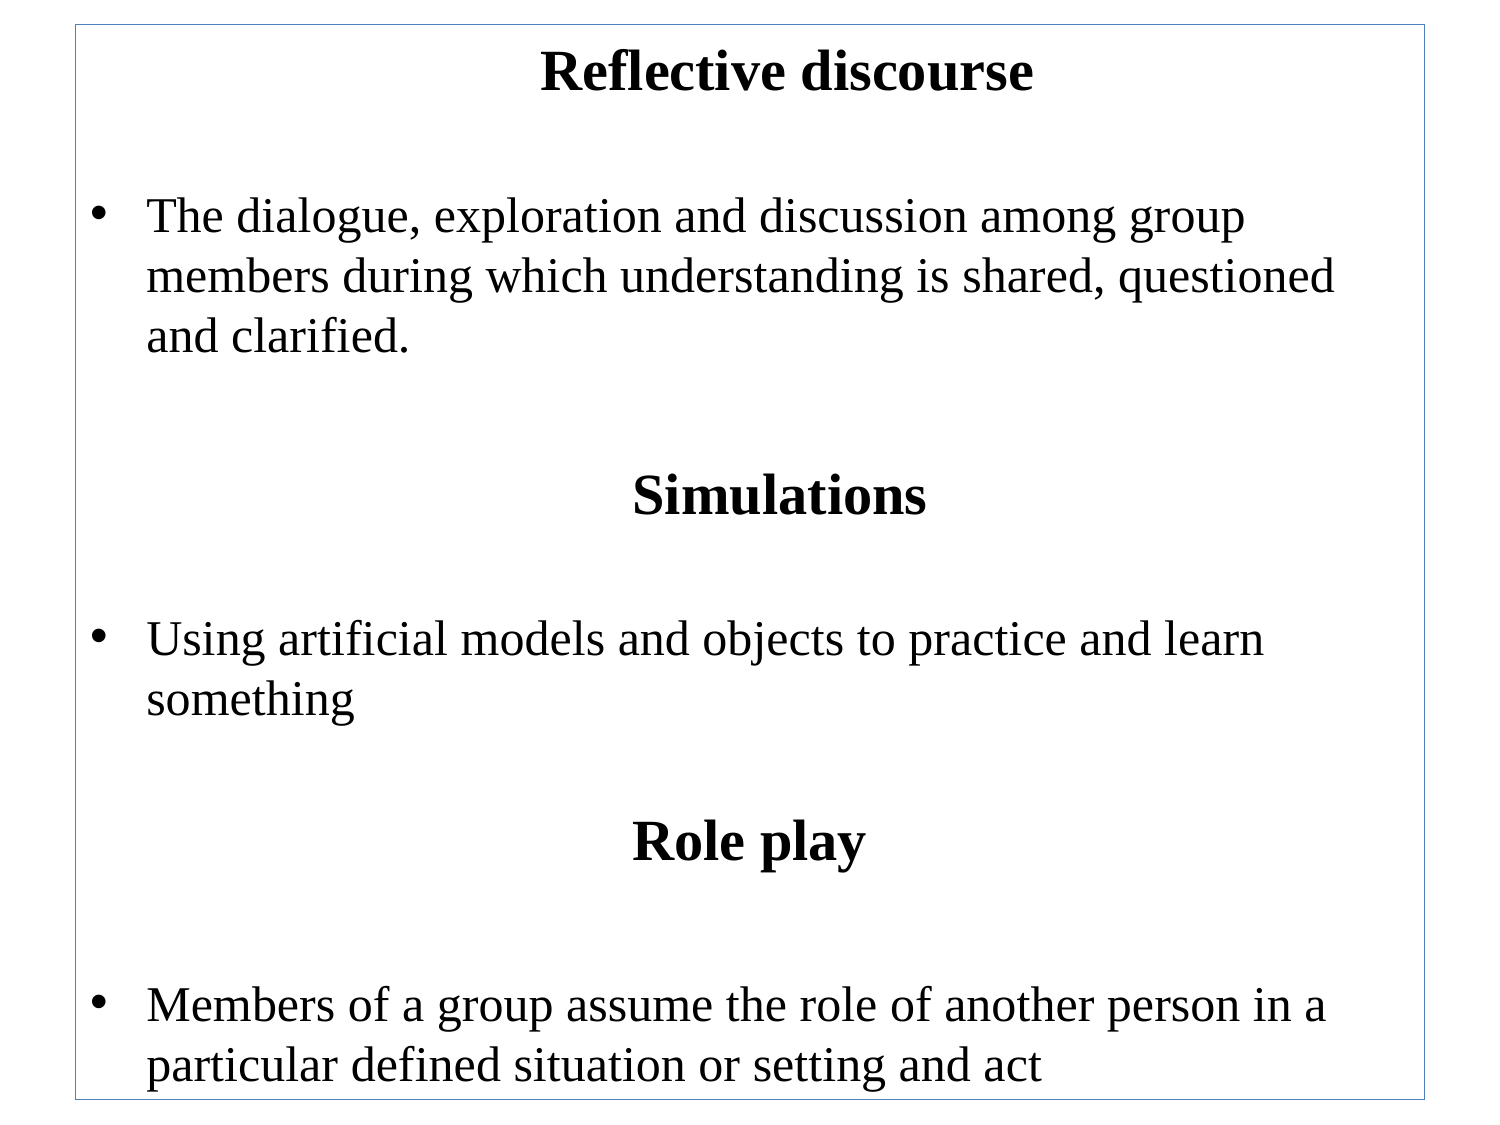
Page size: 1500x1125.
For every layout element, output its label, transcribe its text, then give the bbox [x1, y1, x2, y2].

list Reflective discourse The dialogue, exploration and discussion among group members during which understanding is shared, questioned and clarified. Simulations Using artificial models and objects to practice and learn something Role play Members of a group assume the role of another person in a particular defined situation or setting and act [75, 24, 1425, 1100]
